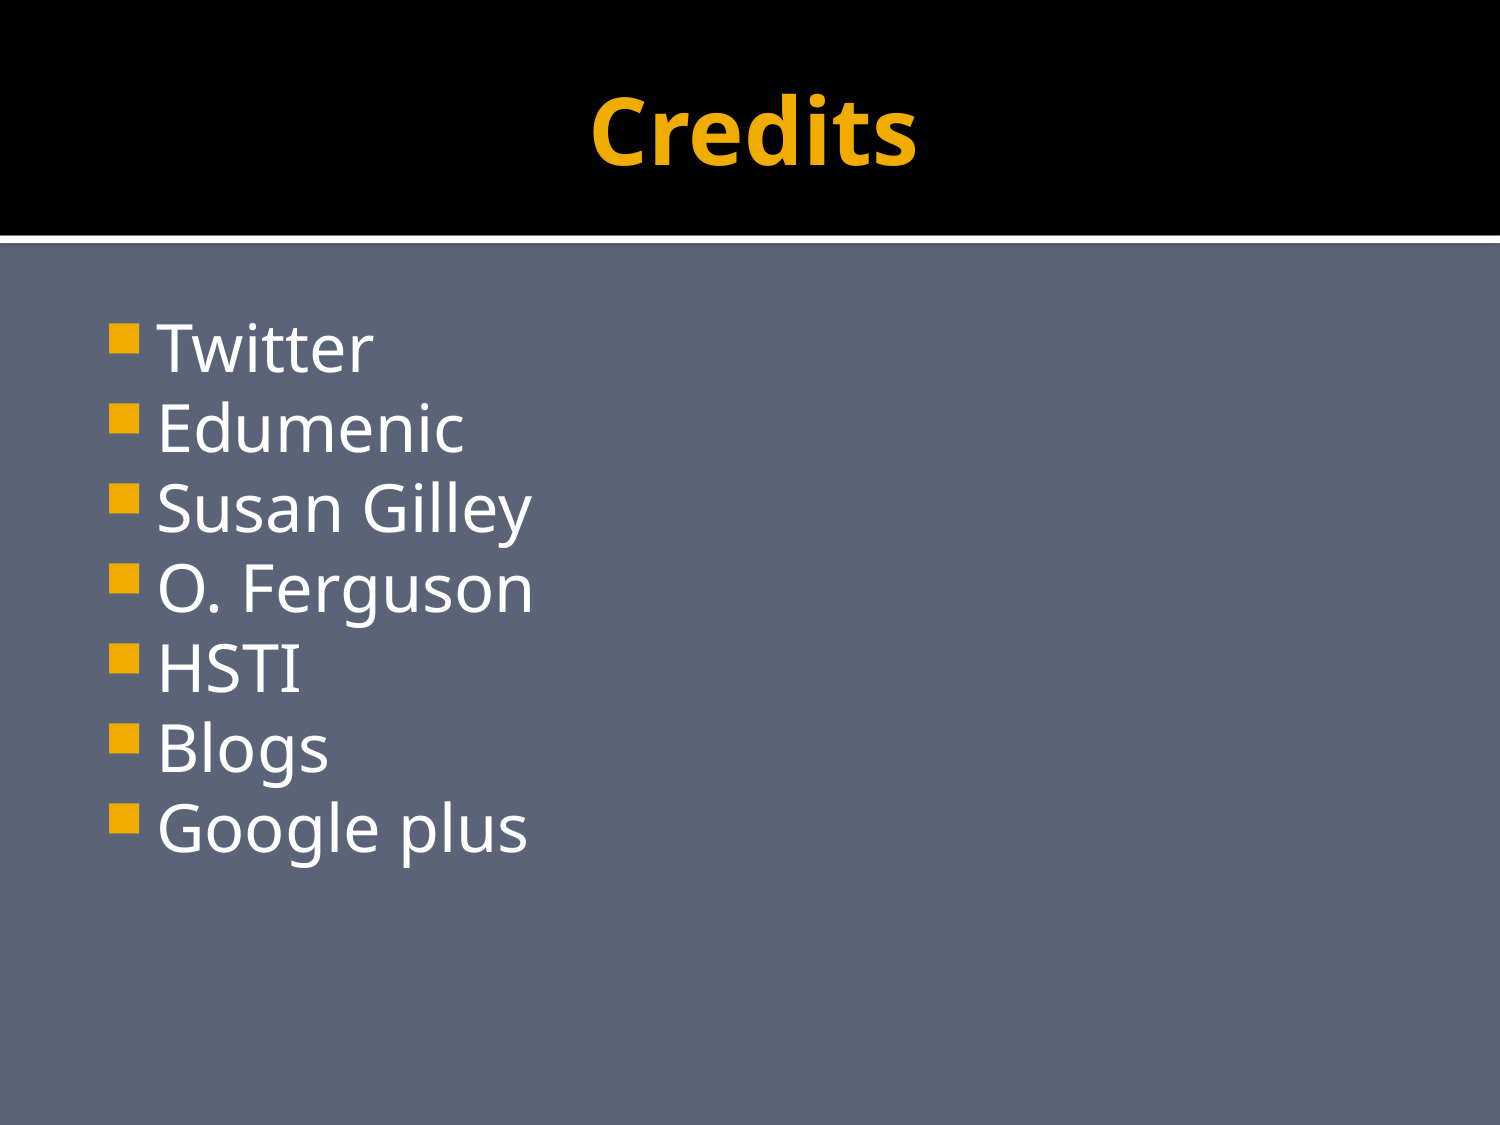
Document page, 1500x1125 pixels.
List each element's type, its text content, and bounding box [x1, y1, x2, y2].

list Twitter Edumenic Susan Gilley O. Ferguson HSTI Blogs Google plus [75, 291, 1425, 1050]
title Credits [75, 25, 1425, 231]
